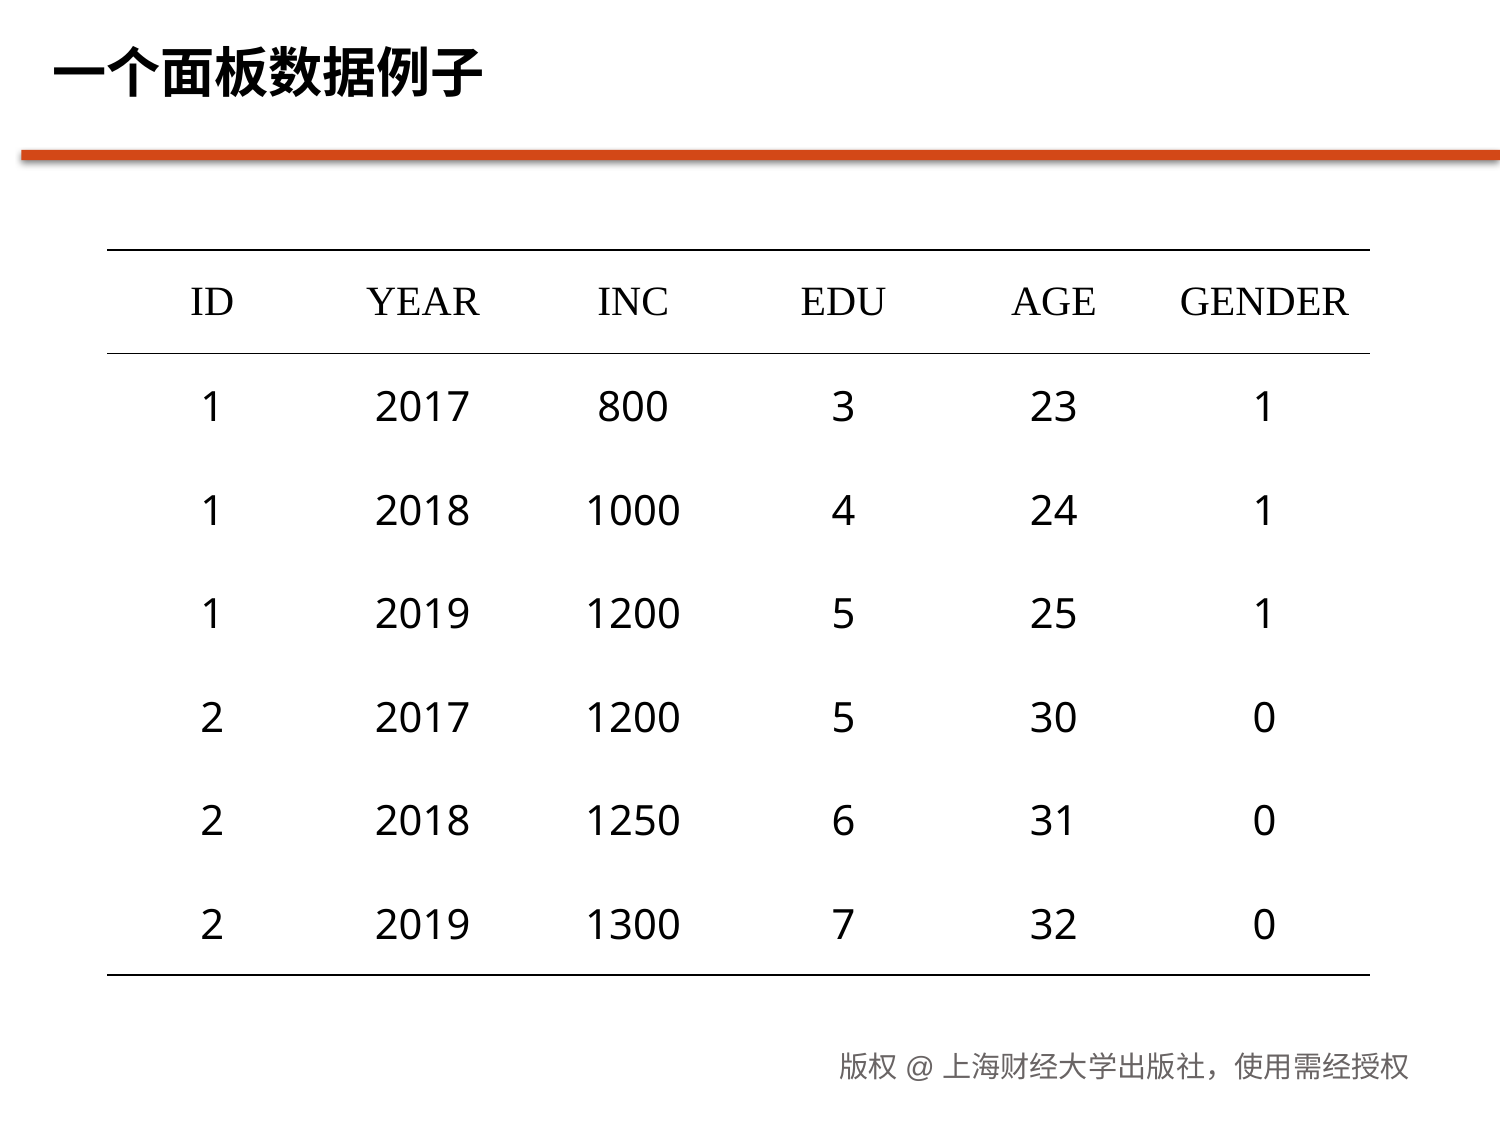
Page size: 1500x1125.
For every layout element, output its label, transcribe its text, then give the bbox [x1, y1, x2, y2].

table_cell 6 [738, 768, 949, 871]
table_cell 32 [949, 871, 1159, 974]
footer 版权@上海财经大学出版社，使用需经授权 [825, 1028, 1475, 1104]
table_cell 1200 [528, 664, 738, 768]
table_cell 1300 [528, 871, 738, 974]
table_cell 25 [949, 561, 1159, 664]
table_header AGE [949, 251, 1159, 353]
table_header ID [107, 251, 318, 353]
table_cell 30 [949, 664, 1159, 768]
table_cell 24 [949, 457, 1159, 561]
table_cell 31 [949, 768, 1159, 871]
table_cell 2 [107, 871, 318, 974]
title 一个面板数据例子 [37, 31, 1369, 119]
table_cell 0 [1159, 664, 1370, 768]
table_cell 5 [738, 561, 949, 664]
table_cell 2018 [318, 457, 528, 561]
table_header YEAR [318, 251, 528, 353]
table_cell 2 [107, 768, 318, 871]
table_cell 2019 [318, 561, 528, 664]
table_cell 2 [107, 664, 318, 768]
table_cell 2017 [318, 664, 528, 768]
table_cell 1 [107, 354, 318, 457]
table_cell 1 [1159, 354, 1370, 457]
table_cell 23 [949, 354, 1159, 457]
table_cell 0 [1159, 871, 1370, 974]
table_cell 1 [1159, 561, 1370, 664]
table_cell 1 [107, 561, 318, 664]
table_cell 1250 [528, 768, 738, 871]
table_cell 7 [738, 871, 949, 974]
table_cell 800 [528, 354, 738, 457]
table_cell 2018 [318, 768, 528, 871]
table_cell 5 [738, 664, 949, 768]
table_cell 3 [738, 354, 949, 457]
table_cell 4 [738, 457, 949, 561]
table_cell 0 [1159, 768, 1370, 871]
table_cell 1200 [528, 561, 738, 664]
table_cell 2017 [318, 354, 528, 457]
table_header EDU [738, 251, 949, 353]
table_header GENDER [1159, 251, 1370, 353]
table_cell 2019 [318, 871, 528, 974]
table_header INC [528, 251, 738, 353]
table_cell 1 [1159, 457, 1370, 561]
table_cell 1 [107, 457, 318, 561]
table_cell 1000 [528, 457, 738, 561]
